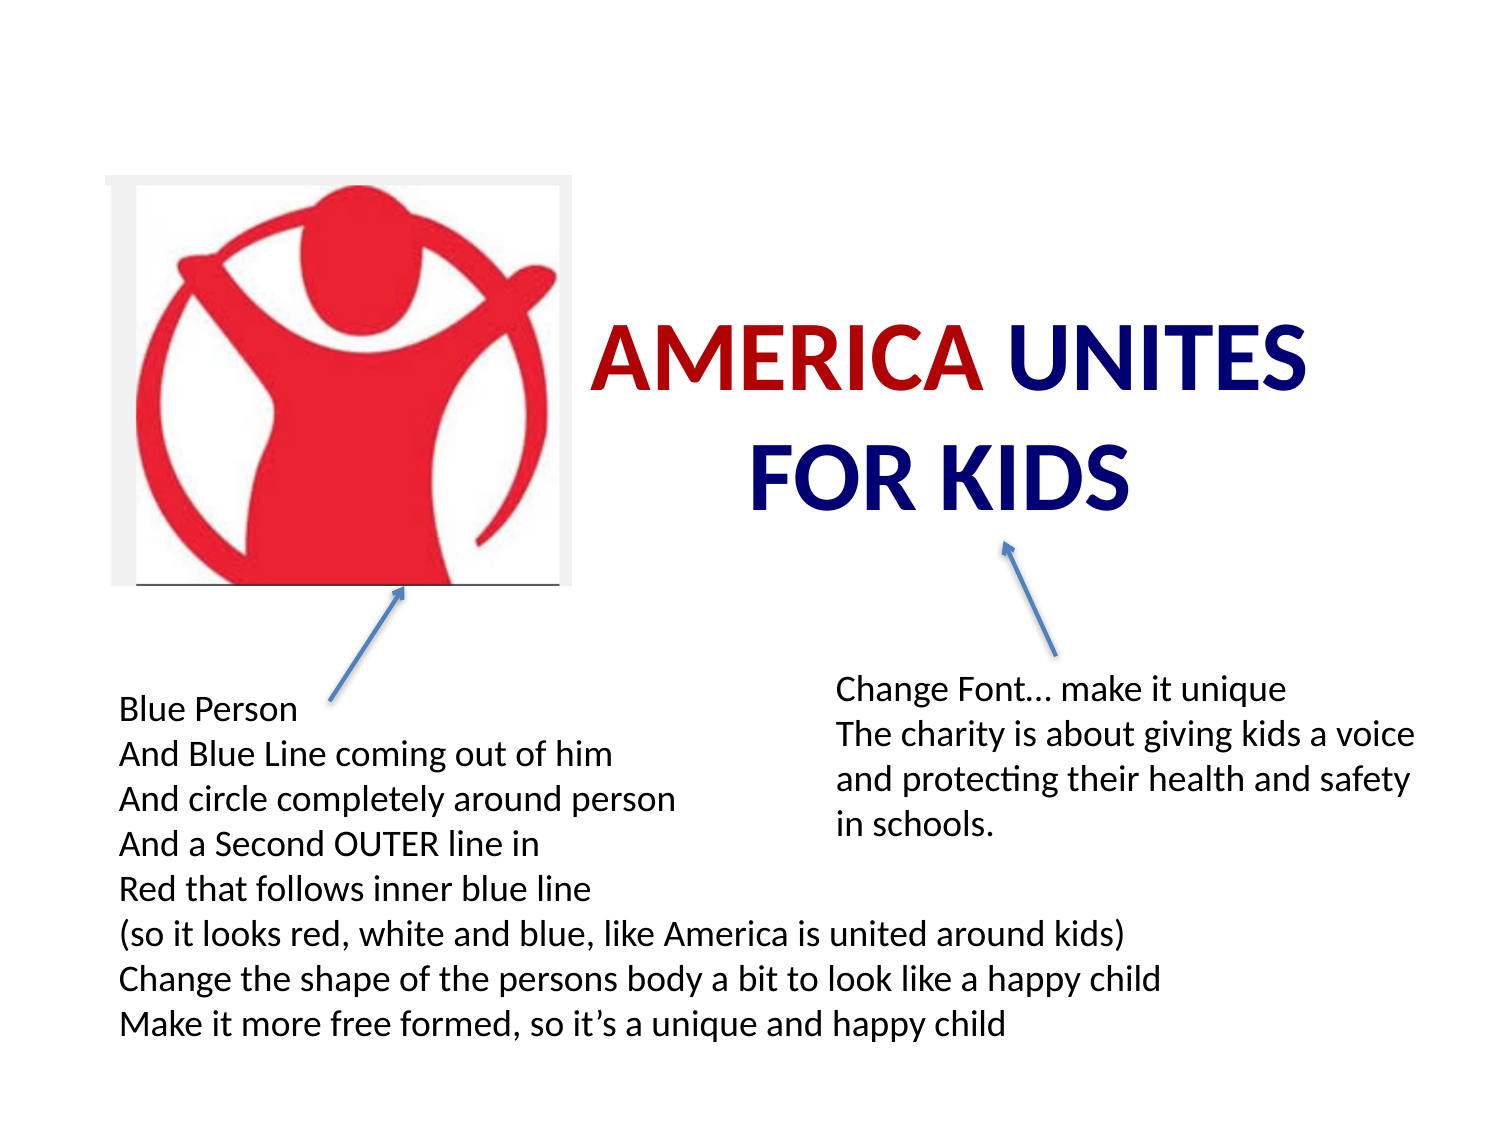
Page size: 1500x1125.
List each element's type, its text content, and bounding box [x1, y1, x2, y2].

text_box Change Font… make it unique The charity is about giving kids a voice and protecting their health and safety in schools. [821, 656, 1434, 851]
text_box Blue Person And Blue Line coming out of him And circle completely around person And a Second OUTER line in Red that follows inner blue line (so it looks red, white and blue, like America is united around kids) Change the shape of the persons body a bit to look like a happy child Make it more free formed, so it’s a unique and happy child [103, 677, 1179, 1097]
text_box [329, 585, 405, 702]
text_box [1003, 540, 1057, 657]
picture [104, 175, 572, 587]
text_box AMERICA UNITES FOR KIDS [576, 283, 1324, 538]
